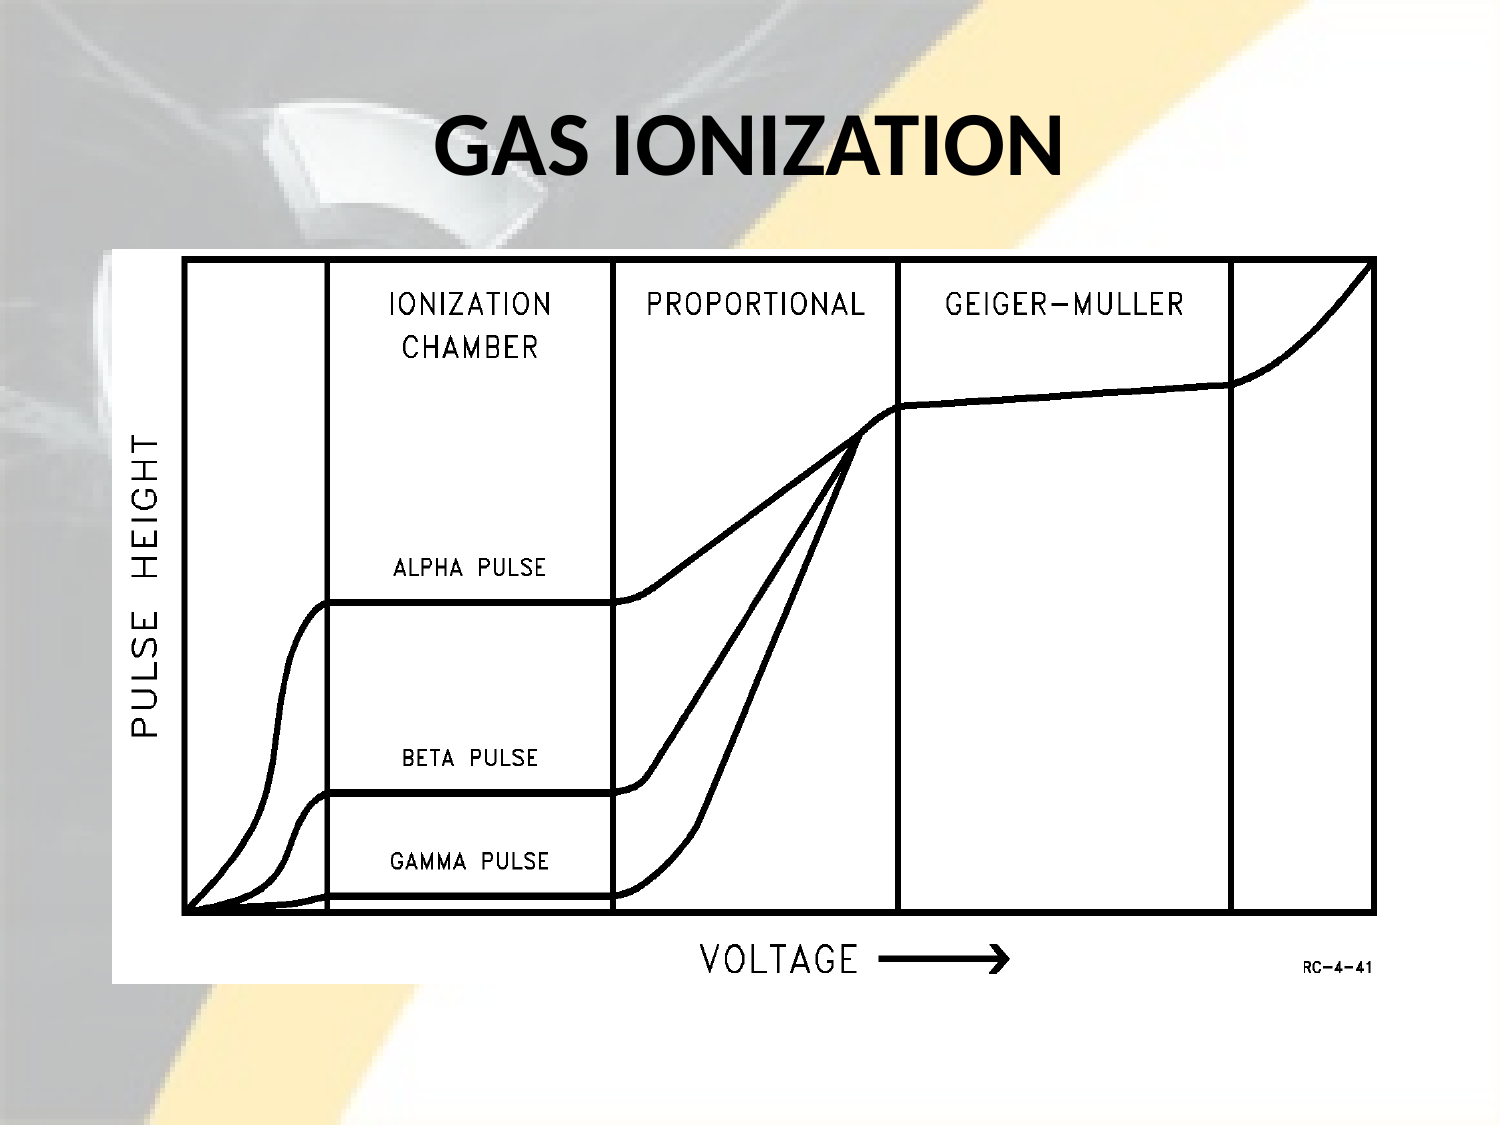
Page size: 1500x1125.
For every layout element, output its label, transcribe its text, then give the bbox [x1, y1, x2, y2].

title GAS IONIZATION [75, 45, 1425, 233]
picture [112, 249, 1388, 984]
